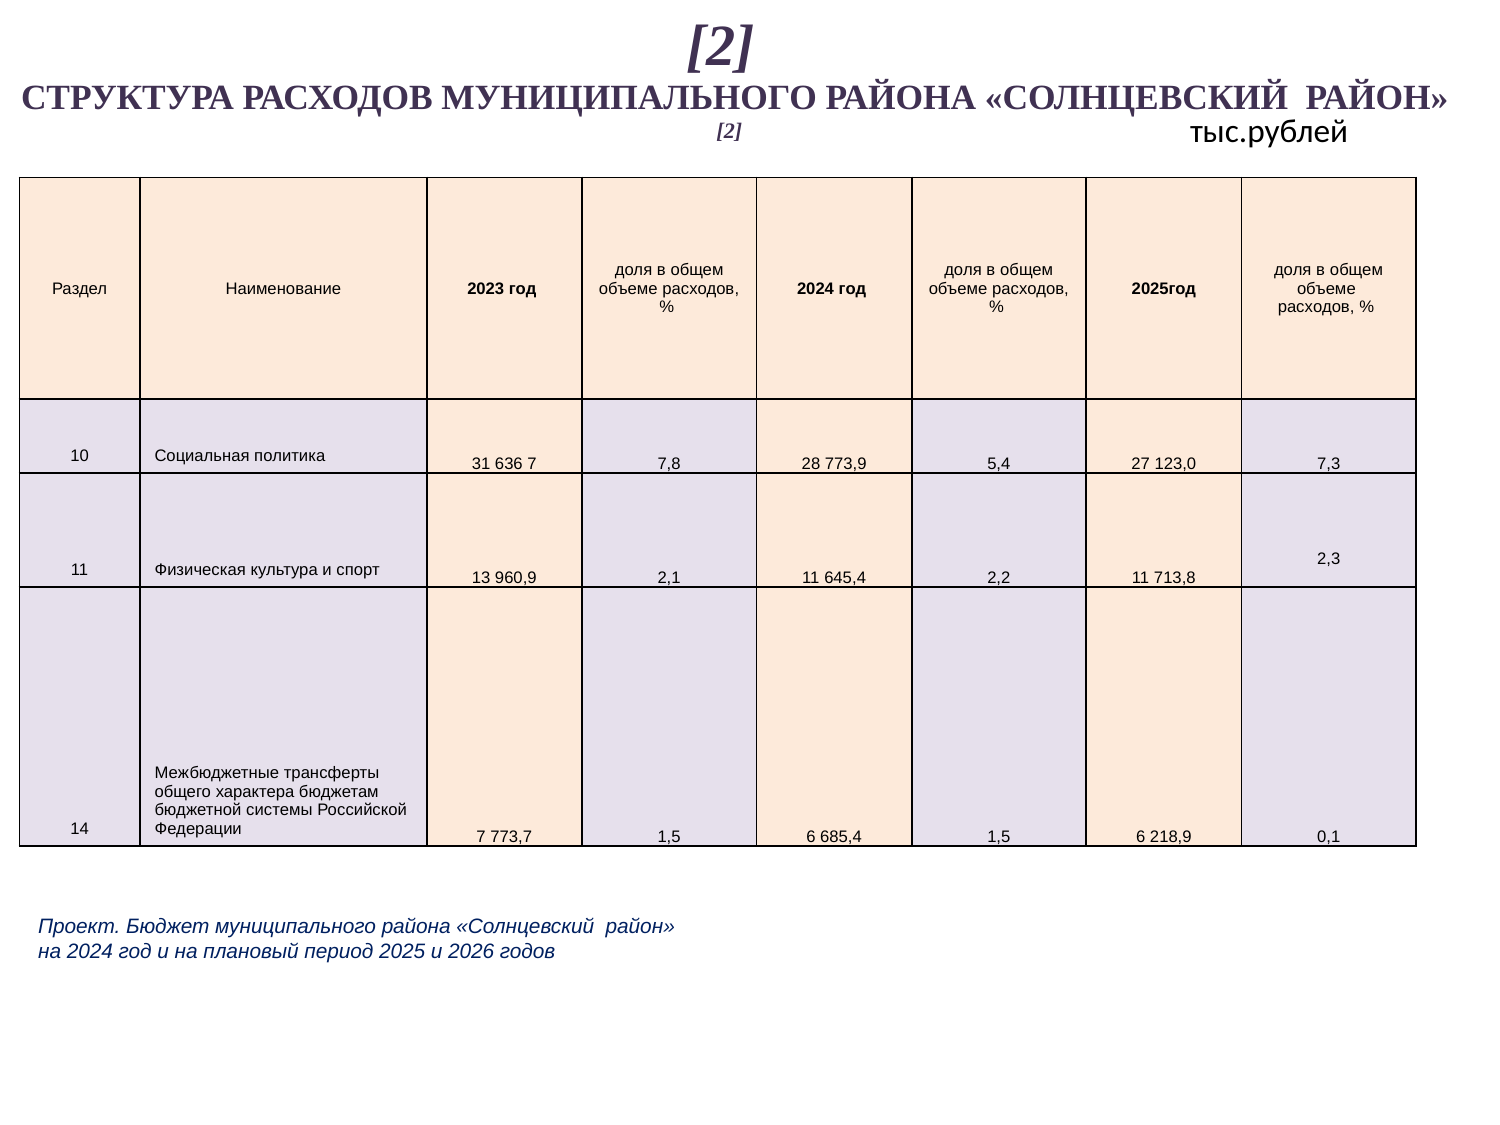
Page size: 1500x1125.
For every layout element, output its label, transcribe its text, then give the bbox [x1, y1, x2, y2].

table_header доля в общем объеме расходов, % [913, 178, 1085, 398]
table_cell 27 123,0 [1087, 400, 1241, 472]
table_cell 7,3 [1242, 400, 1415, 472]
text_box СТРУКТУРА РАСХОДОВ МУНИЦИПАЛЬНОГО РАЙОНА «СОЛНЦЕВСКИЙ РАЙОН» [2] [0, 66, 1470, 159]
table_cell 31 636 7 [428, 400, 581, 472]
table_cell 6 685,4 [757, 588, 911, 845]
table_cell 14 [20, 588, 139, 845]
table_cell 28 773,9 [757, 400, 911, 472]
table_cell 5,4 [913, 400, 1085, 472]
table_cell Межбюджетные трансферты общего характера бюджетам бюджетной системы Российской Федерации [141, 588, 426, 845]
table_cell 2,2 [913, 474, 1085, 586]
table_cell 11 645,4 [757, 474, 911, 586]
table_cell 11 [20, 474, 139, 586]
table_cell 1,5 [583, 588, 756, 845]
table_cell 11 713,8 [1087, 474, 1241, 586]
table_cell 6 218,9 [1087, 588, 1241, 845]
table_header 2024 год [757, 178, 911, 398]
table_cell 13 960,9 [428, 474, 581, 586]
table_header Наименование [141, 178, 426, 398]
table_cell 7,8 [583, 400, 756, 472]
table_header 2025год [1087, 178, 1241, 398]
table_cell Физическая культура и спорт [141, 474, 426, 586]
table_cell 1,5 [913, 588, 1085, 845]
table_cell 0,1 [1242, 588, 1415, 845]
table_cell 2,3 [1242, 474, 1415, 586]
table_cell 7 773,7 [428, 588, 581, 845]
table_header Раздел [20, 178, 139, 398]
table_header доля в общем объеме расходов, % [583, 178, 756, 398]
table_header 2023 год [428, 178, 581, 398]
table_cell 2,1 [583, 474, 756, 586]
text_box Проект. Бюджет муниципального района «Солнцевский район» на 2024 год и на плановый период 2025 и 2026 годов [23, 905, 1125, 970]
title [2] [0, 0, 1457, 66]
table_header доля в общем объеме расходов, % [1242, 178, 1415, 398]
table_cell 10 [20, 400, 139, 472]
table_cell Социальная политика [141, 400, 426, 472]
